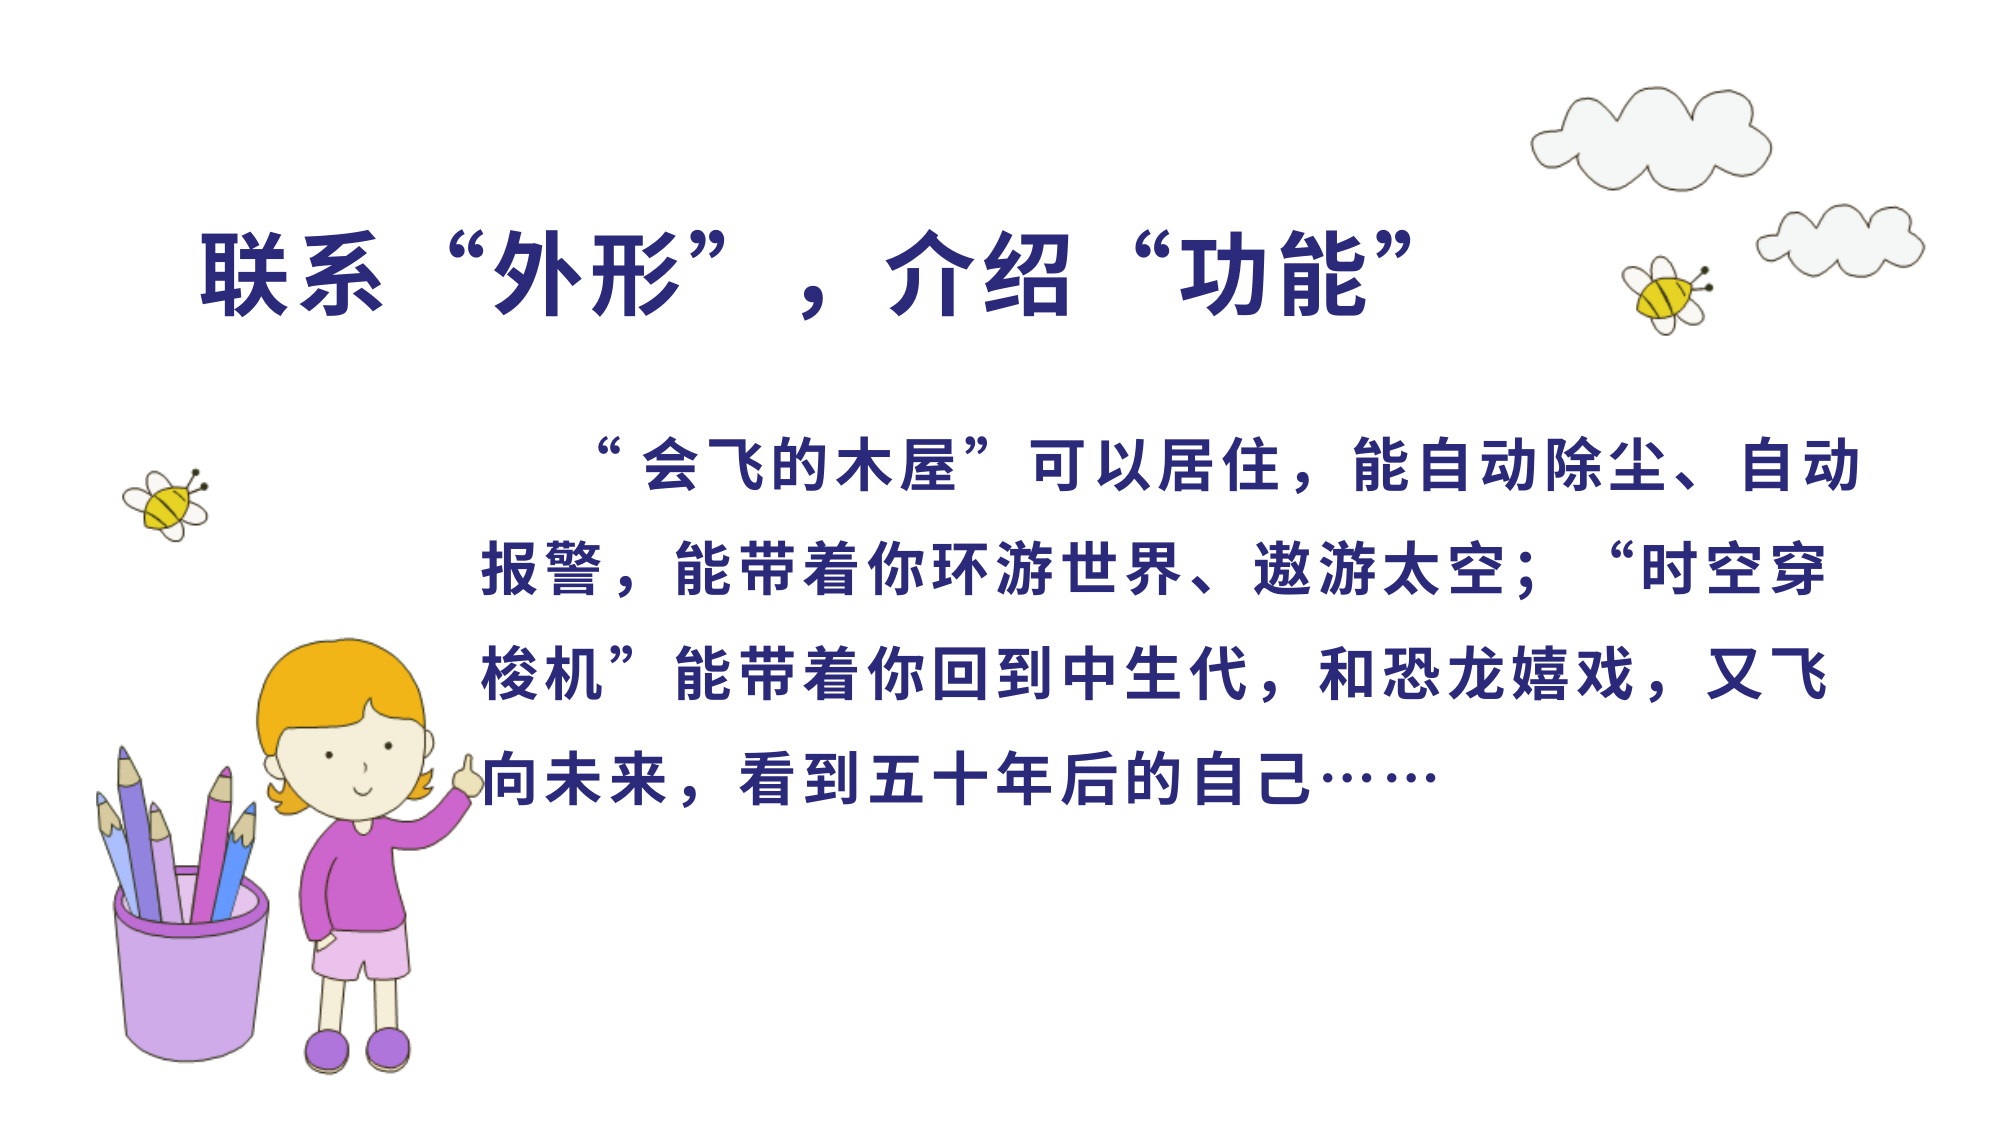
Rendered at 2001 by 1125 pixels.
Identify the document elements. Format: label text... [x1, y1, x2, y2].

picture [95, 85, 1927, 1077]
text_box 联系“外形”，介绍“功能” [112, 125, 1554, 528]
title “会飞的木屋”可以居住，能自动除尘、自动报警，能带着你环游世界、遨游太空；“时空穿梭机”能带着你回到中生代，和恐龙嬉戏，又飞向未来，看到五十年后的自己…… [465, 375, 1900, 885]
